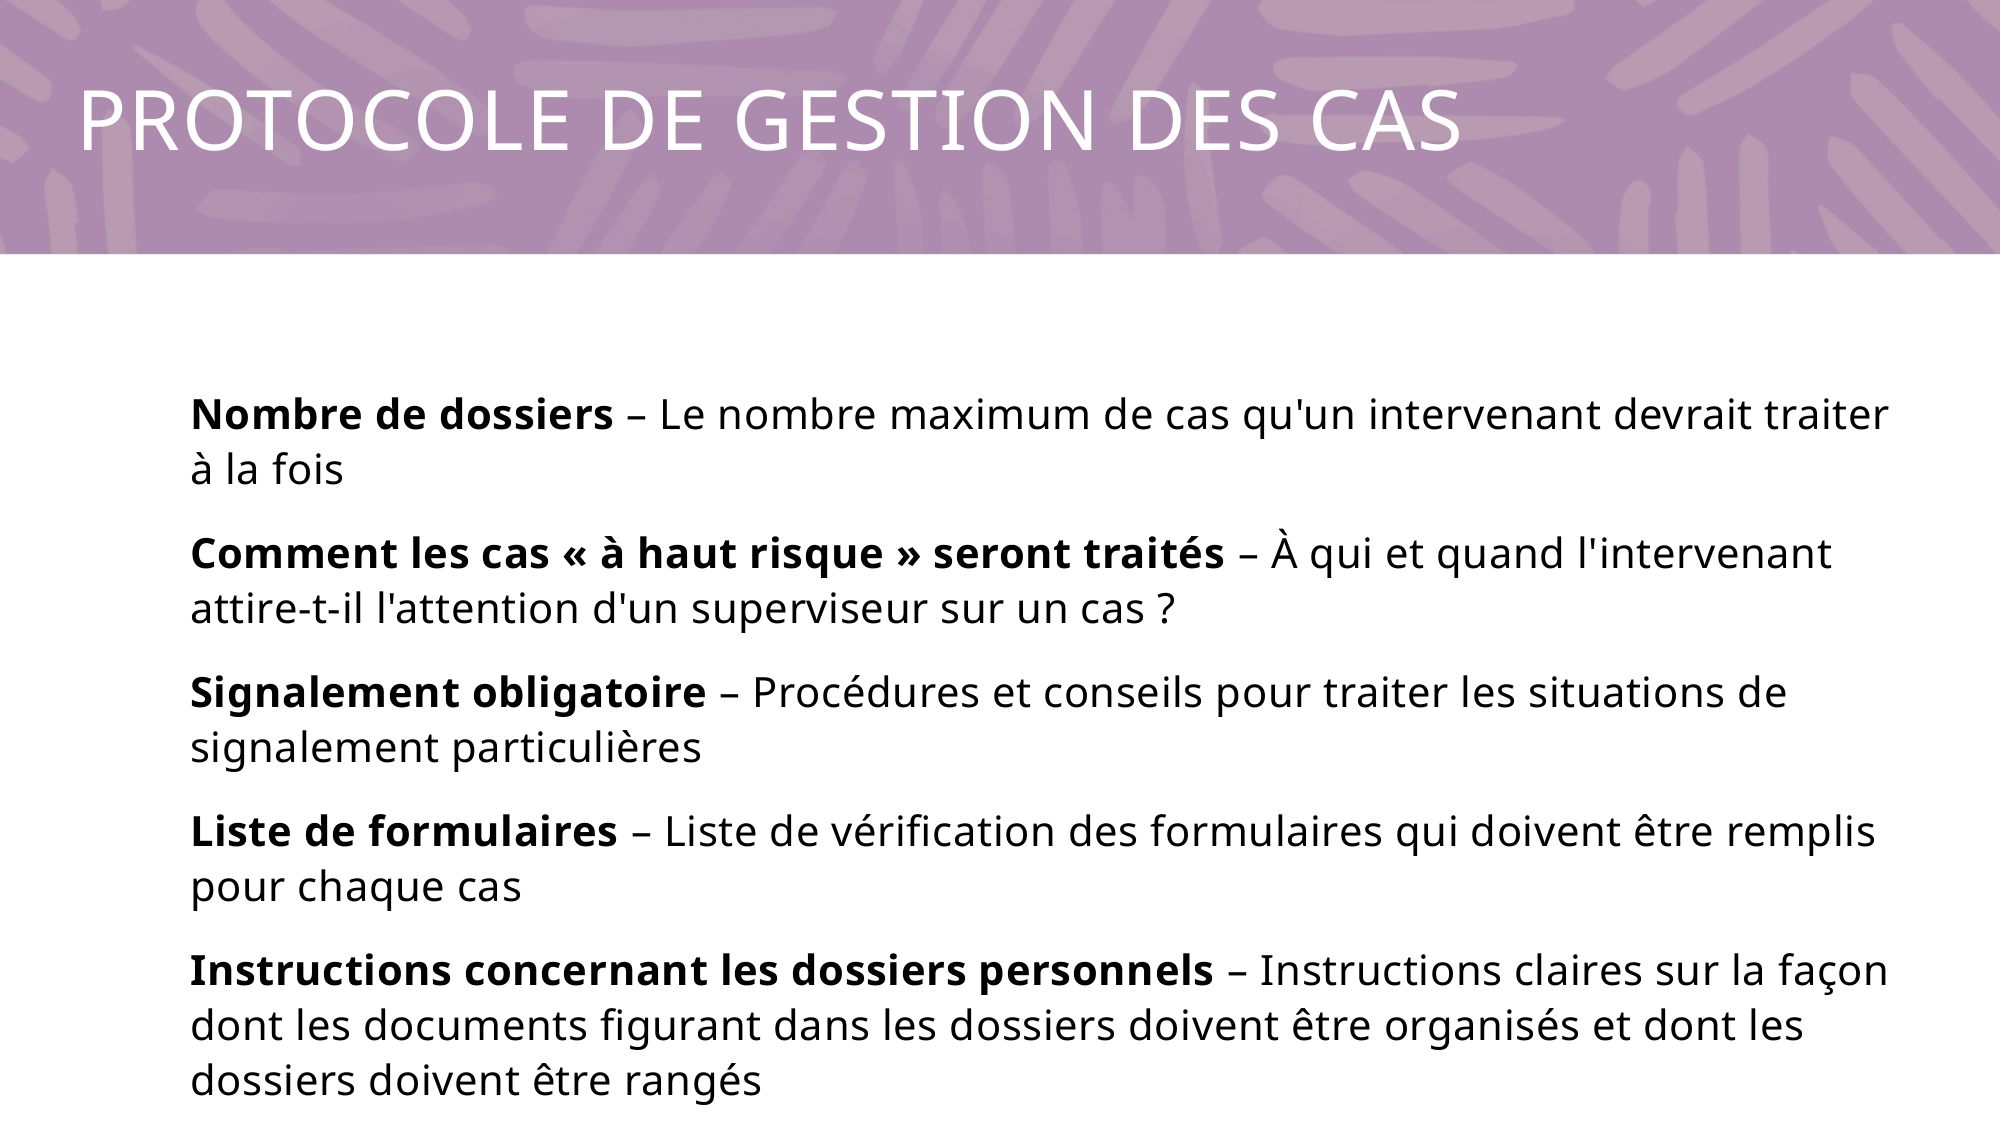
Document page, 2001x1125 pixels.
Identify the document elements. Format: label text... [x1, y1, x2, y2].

picture [0, 0, 2000, 1125]
list Nombre de dossiers – Le nombre maximum de cas qu'un intervenant devrait traiter à la fois Comment les cas « à haut risque » seront traités – À qui et quand l'intervenant attire-t-il l'attention d'un superviseur sur un cas ? Signalement obligatoire – Procédures et conseils pour traiter les situations de signalement particulières Liste de formulaires – Liste de vérification des formulaires qui doivent être remplis pour chaque cas Instructions concernant les dossiers personnels – Instructions claires sur la façon dont les documents figurant dans les dossiers doivent être organisés et dont les dossiers doivent être rangés [167, 374, 1920, 1036]
title Protocole de gestion des cas [61, 33, 1938, 220]
